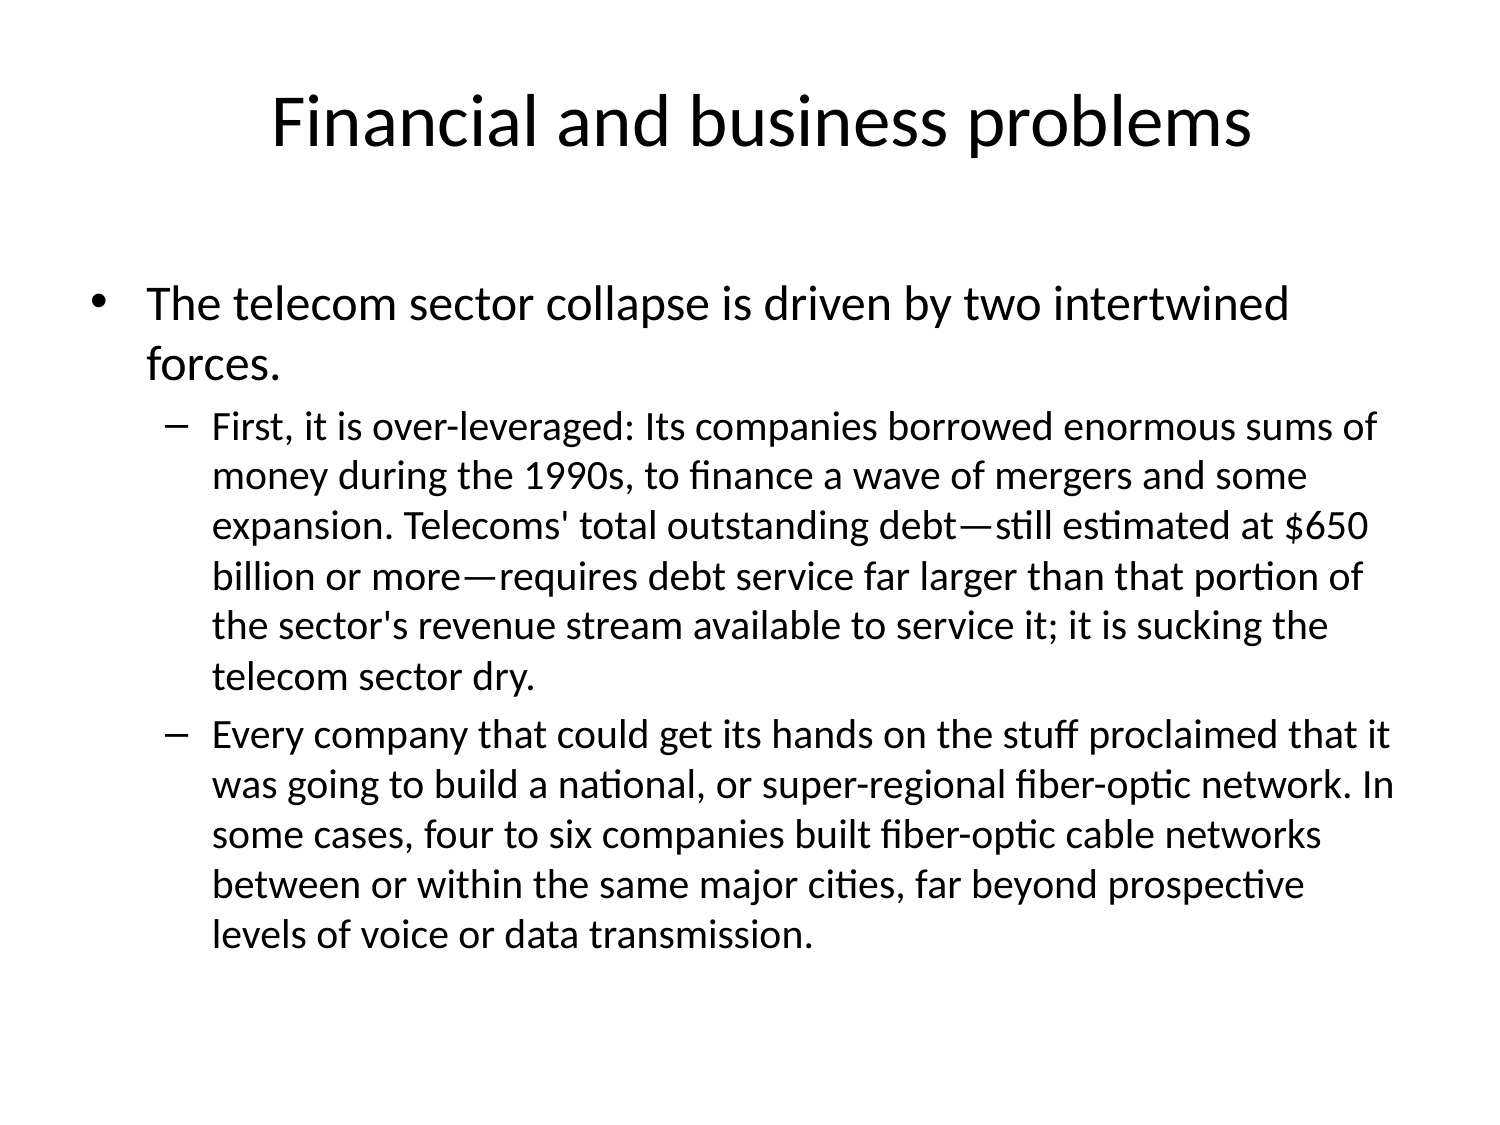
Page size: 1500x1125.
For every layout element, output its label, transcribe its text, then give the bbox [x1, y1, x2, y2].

list The telecom sector collapse is driven by two intertwined forces. First, it is over-leveraged: Its companies borrowed enormous sums of money during the 1990s, to finance a wave of mergers and some expansion. Telecoms' total outstanding debt—still estimated at $650 billion or more—requires debt service far larger than that portion of the sector's revenue stream available to service it; it is sucking the telecom sector dry. Every company that could get its hands on the stuff proclaimed that it was going to build a national, or super-regional fiber-optic network. In some cases, four to six companies built fiber-optic cable networks between or within the same major cities, far beyond prospective levels of voice or data transmission. [75, 262, 1425, 1005]
title Financial and business problems [99, 45, 1425, 188]
